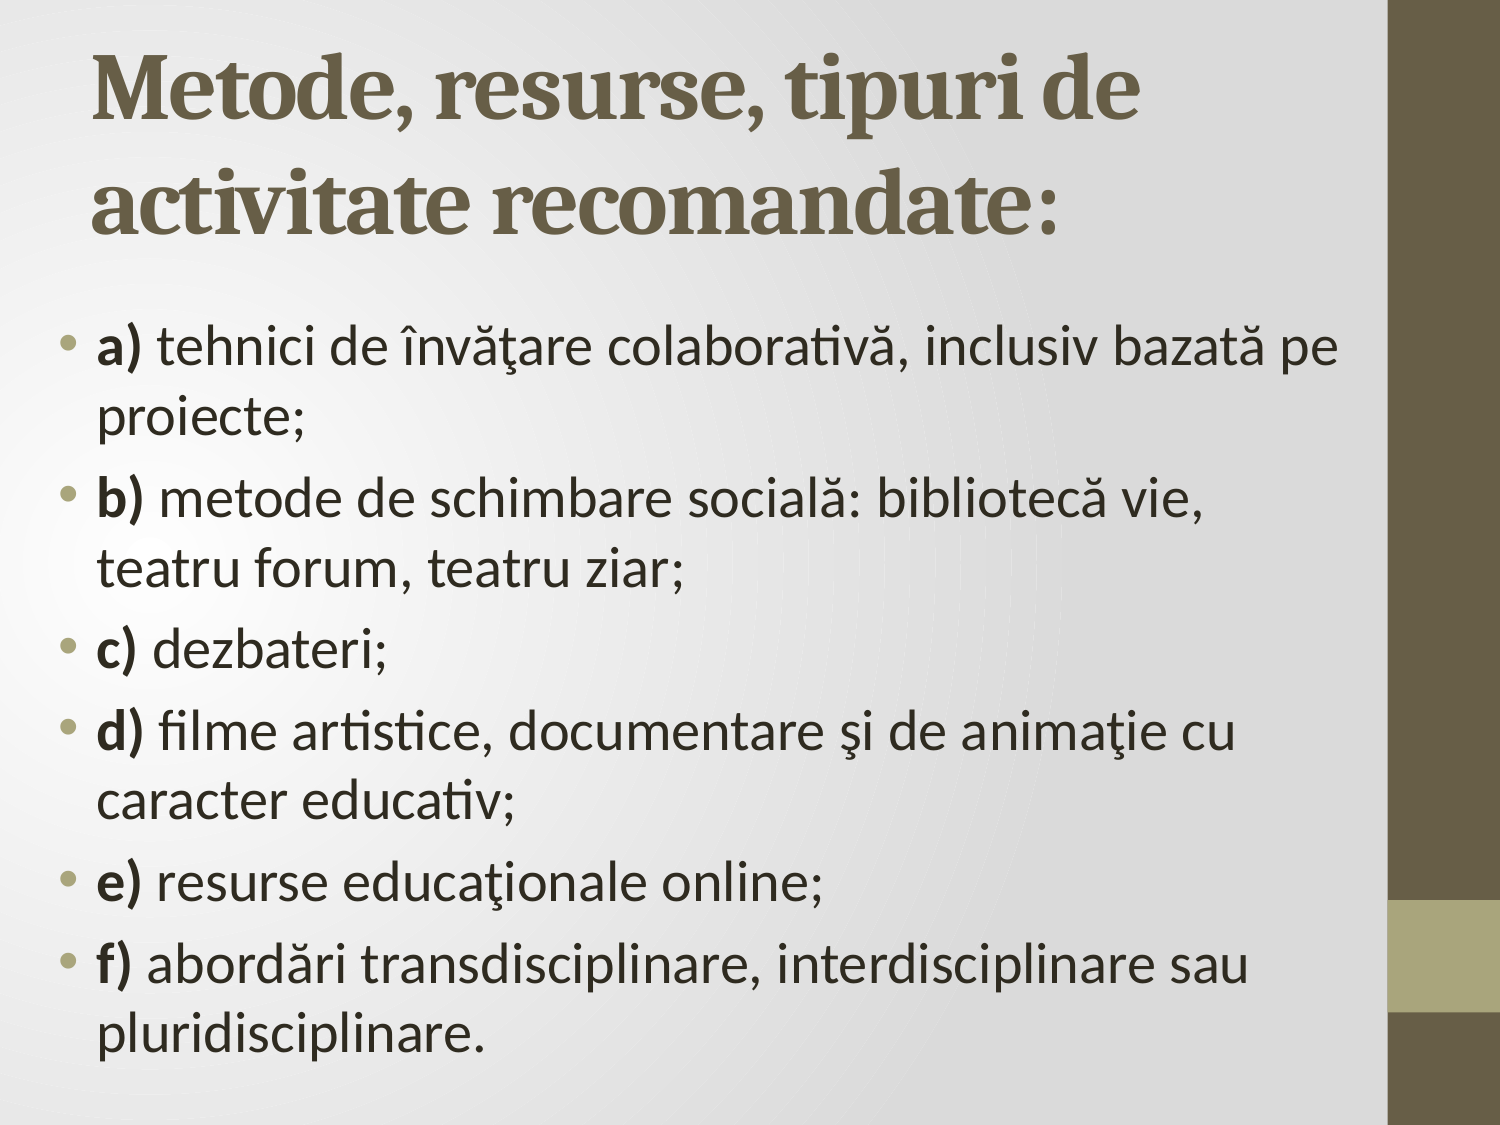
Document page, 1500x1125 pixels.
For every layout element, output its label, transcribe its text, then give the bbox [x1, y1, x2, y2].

list a) tehnici de învăţare colaborativă, inclusiv bazată pe proiecte; b) metode de schimbare socială: bibliotecă vie, teatru forum, teatru ziar; c) dezbateri; d) filme artistice, documentare şi de animaţie cu caracter educativ; e) resurse educaţionale online; f) abordări transdisciplinare, interdisciplinare sau pluridisciplinare. [24, 299, 1375, 1088]
title Metode, resurse, tipuri de activitate recomandate: [75, 45, 1325, 233]
